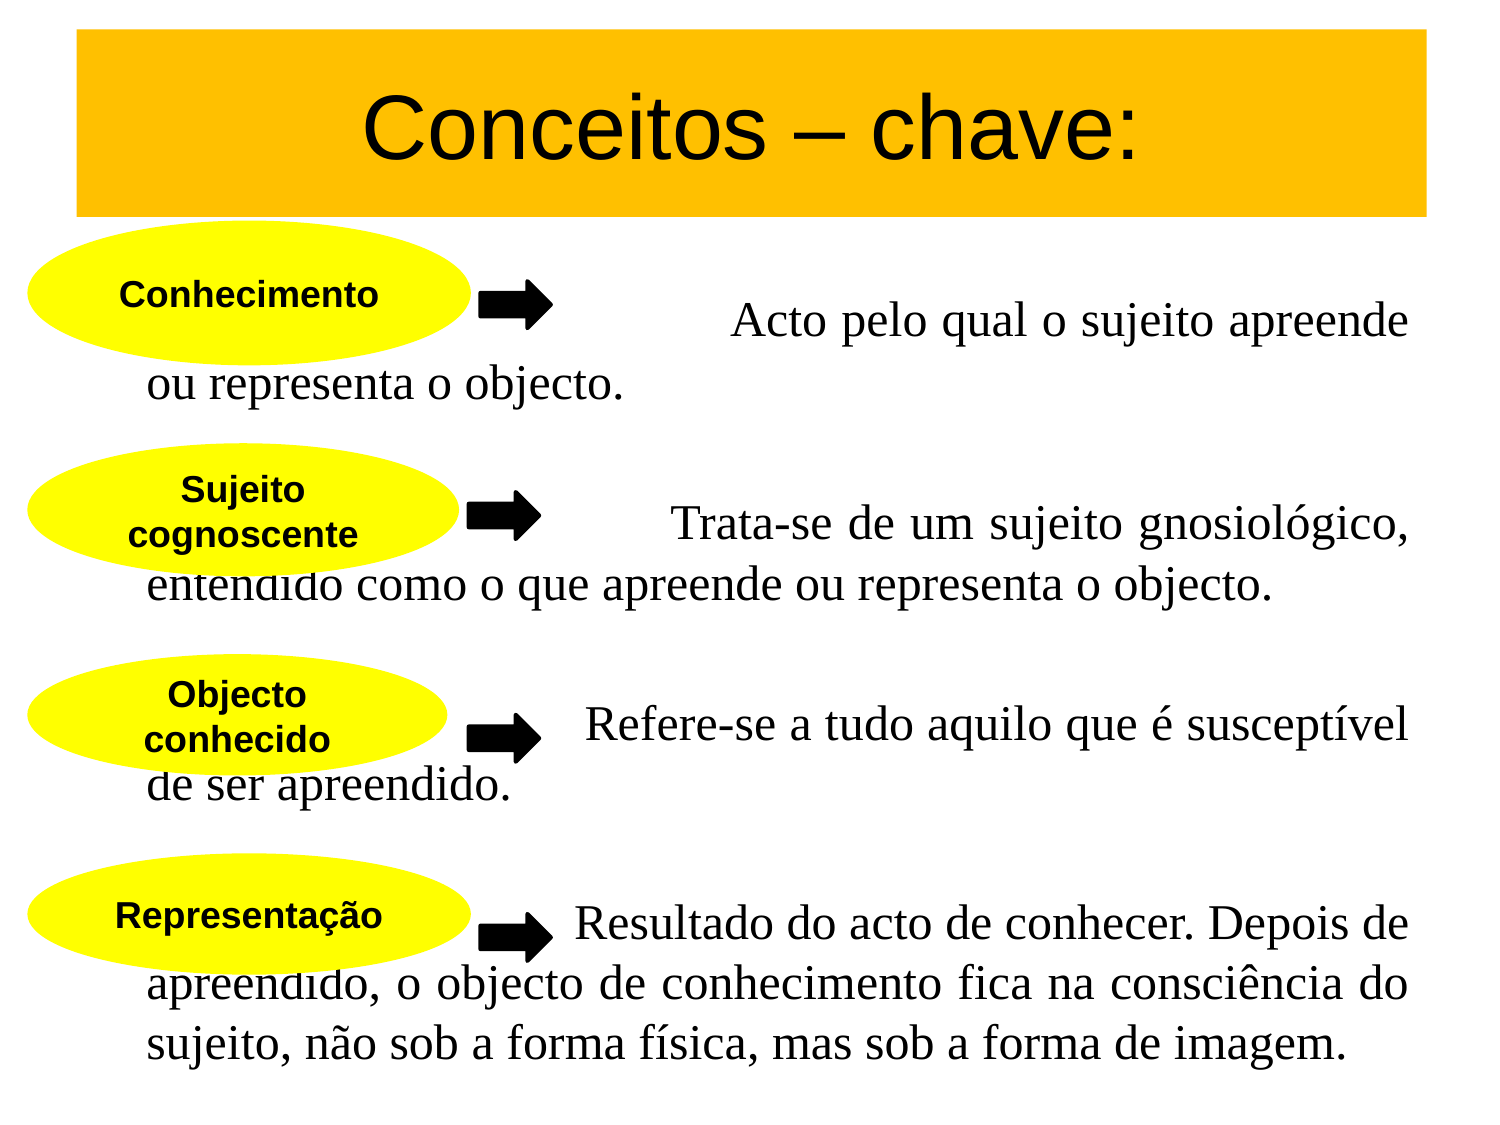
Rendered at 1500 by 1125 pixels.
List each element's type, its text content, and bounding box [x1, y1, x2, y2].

title Conceitos – chave: [76, 29, 1427, 217]
text_box Conhecimento [27, 220, 471, 366]
text_box Representação [27, 853, 471, 975]
list Acto pelo qual o sujeito apreende ou representa o objecto. Trata-se de um sujeito gnosiológico, entendido como o que apreende ou representa o objecto. Refere-se a tudo aquilo que é susceptível de ser apreendido. Resultado do acto de conhecer. Depois de apreendido, o objecto de conhecimento fica na consciência do sujeito, não sob a forma física, mas sob a forma de imagem. [75, 262, 1425, 1005]
text_box [478, 279, 553, 331]
text_box [478, 912, 553, 963]
text_box [466, 490, 542, 541]
text_box Sujeito cognoscente [27, 443, 460, 577]
text_box [466, 712, 542, 764]
text_box Objecto conhecido [27, 654, 448, 776]
